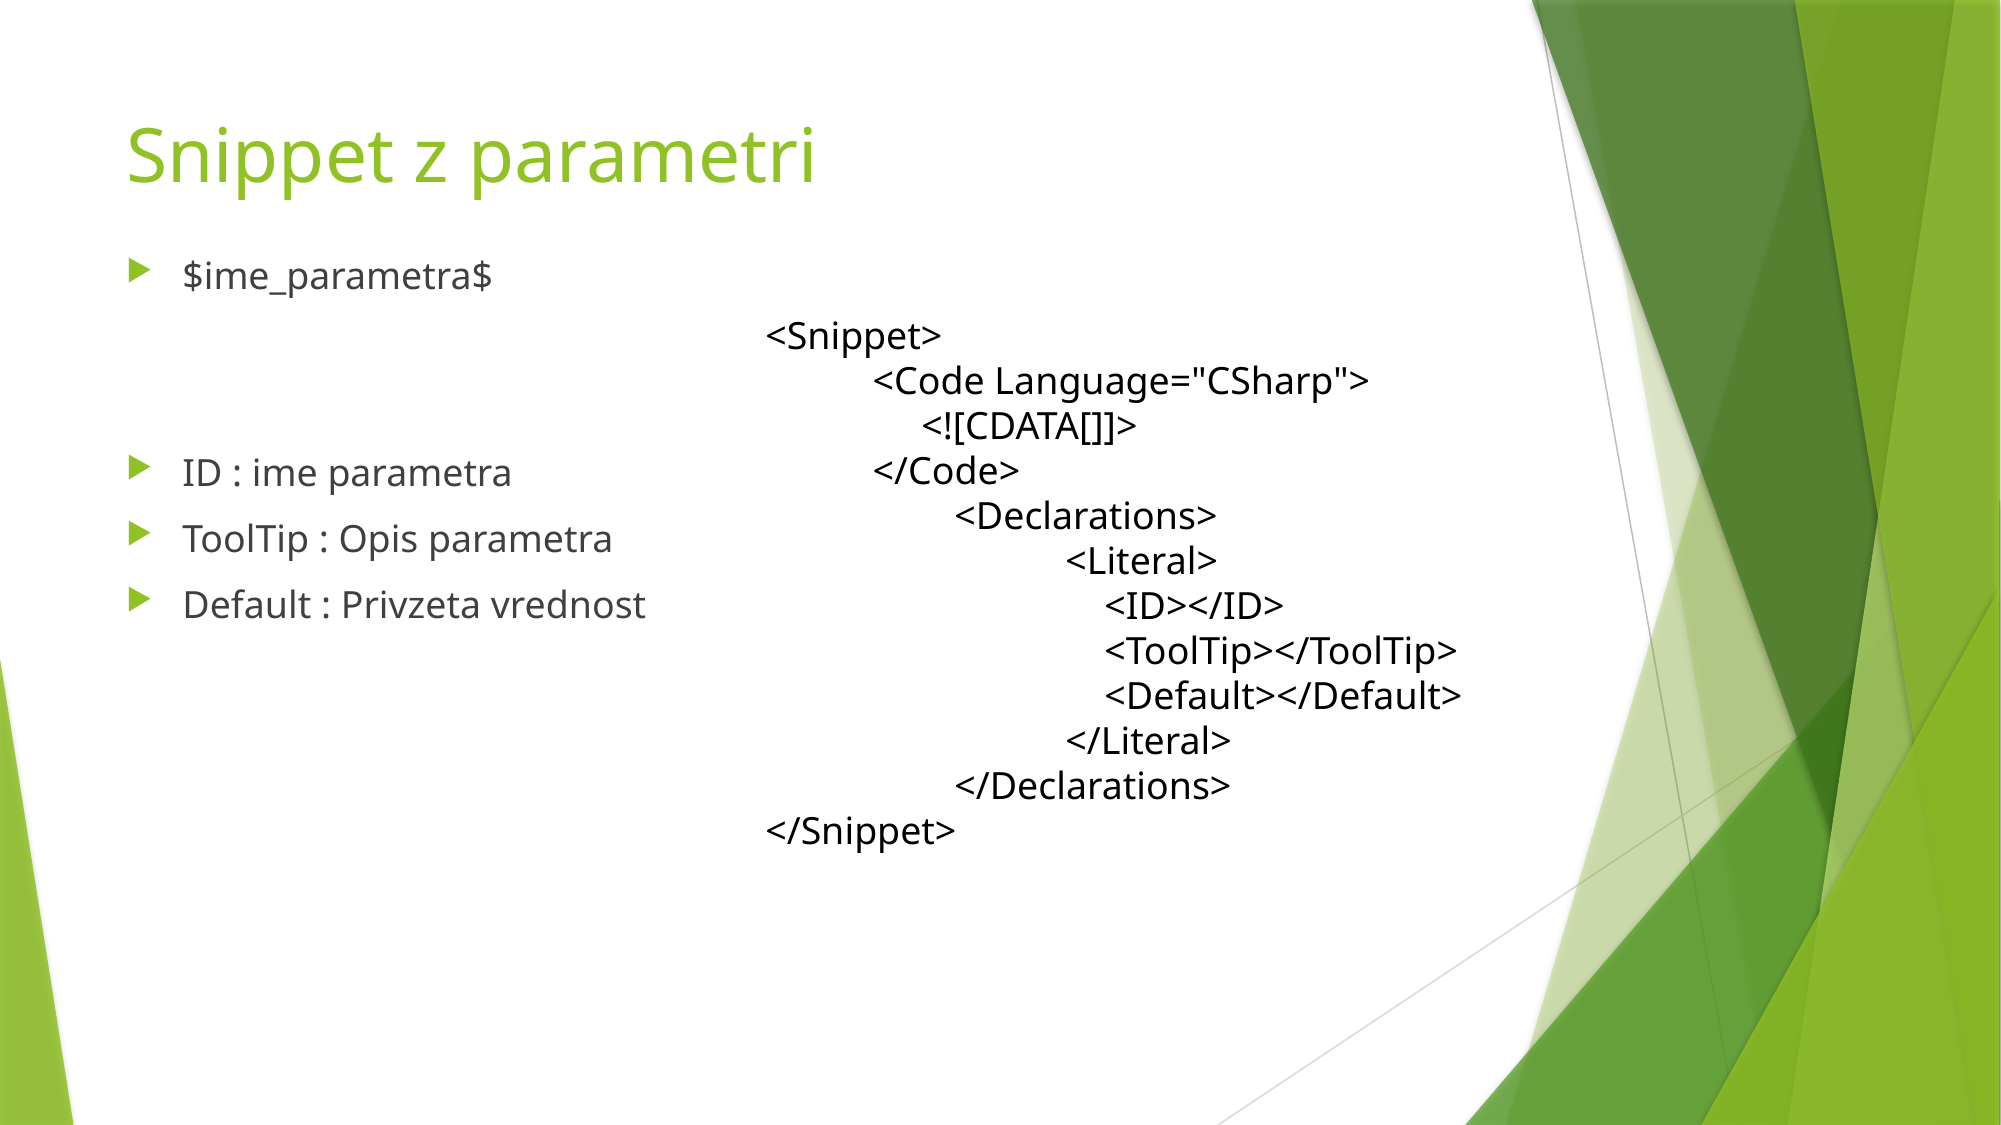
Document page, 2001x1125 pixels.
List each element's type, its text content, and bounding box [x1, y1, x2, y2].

title Snippet z parametri [111, 99, 1522, 244]
text_box <Snippet> <Code Language="CSharp"> <![CDATA[]]> </Code> <Declarations> <Literal> <ID></ID> <ToolTip></ToolTip> <Default></Default> </Literal> </Declarations> </Snippet> [750, 304, 2000, 860]
list $ime_parametra$ ID : ime parametra ToolTip : Opis parametra Default : Privzeta vrednost [111, 244, 1522, 881]
